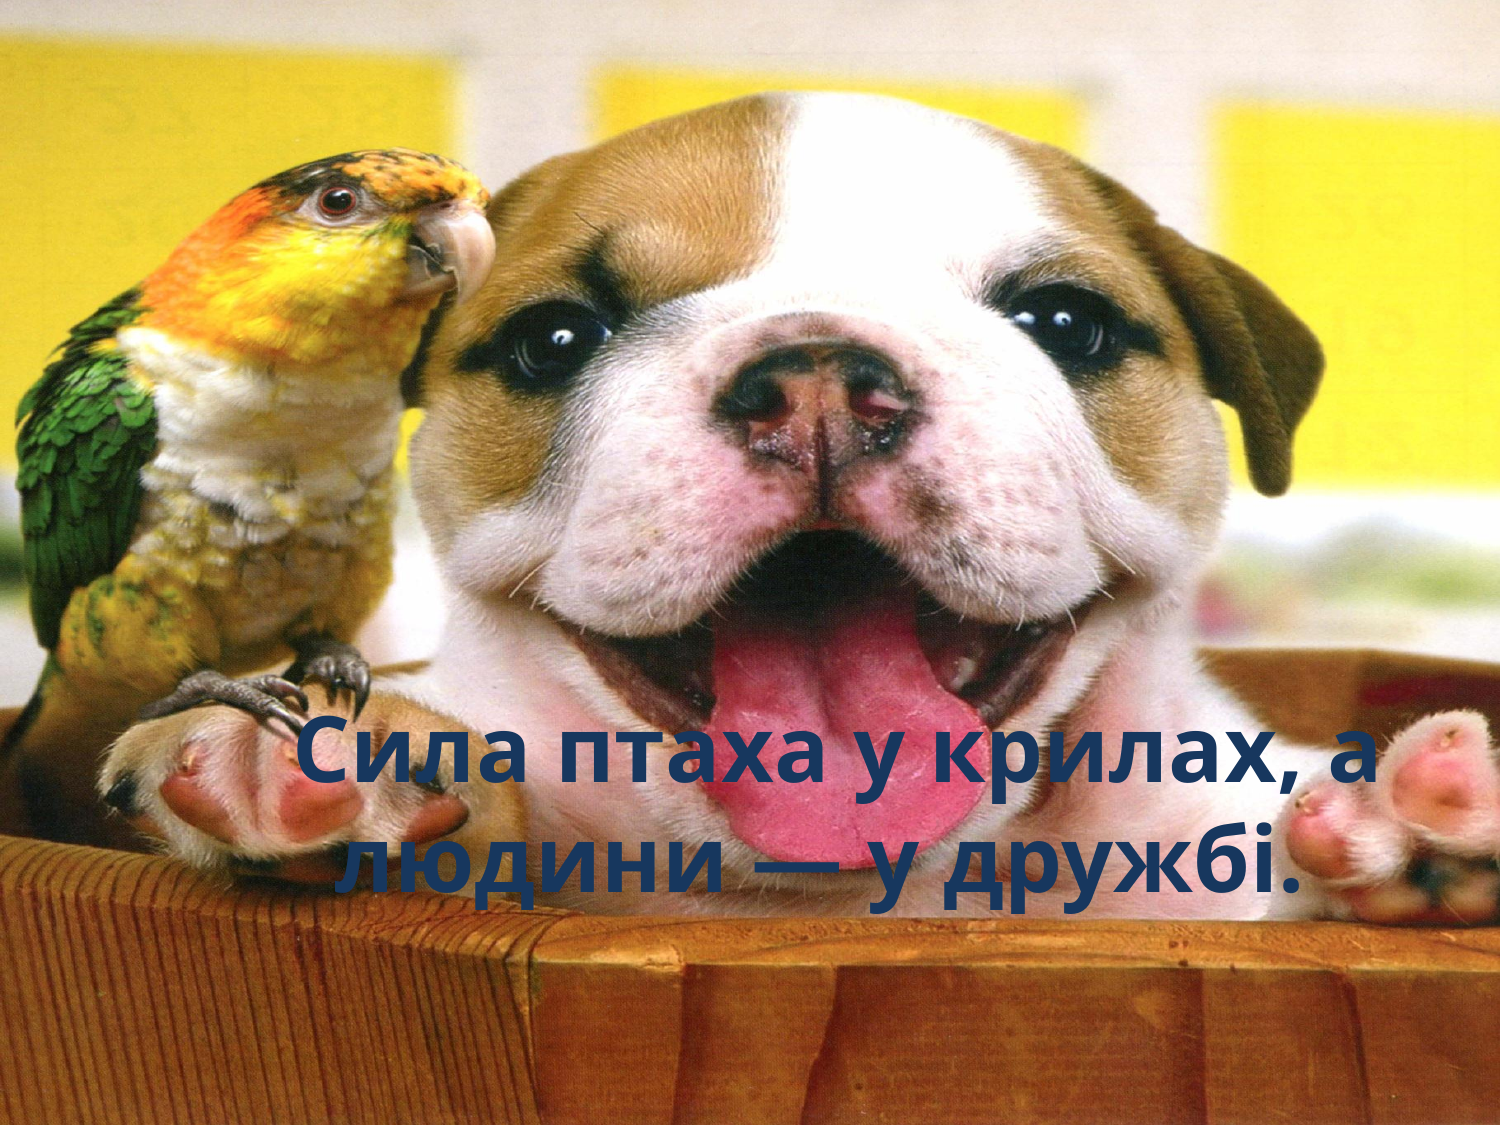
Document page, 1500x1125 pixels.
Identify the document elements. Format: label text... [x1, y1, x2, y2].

picture [0, 0, 1500, 1125]
title Сила птаха у крилах, а людини — у дружбі. [194, 680, 1470, 922]
